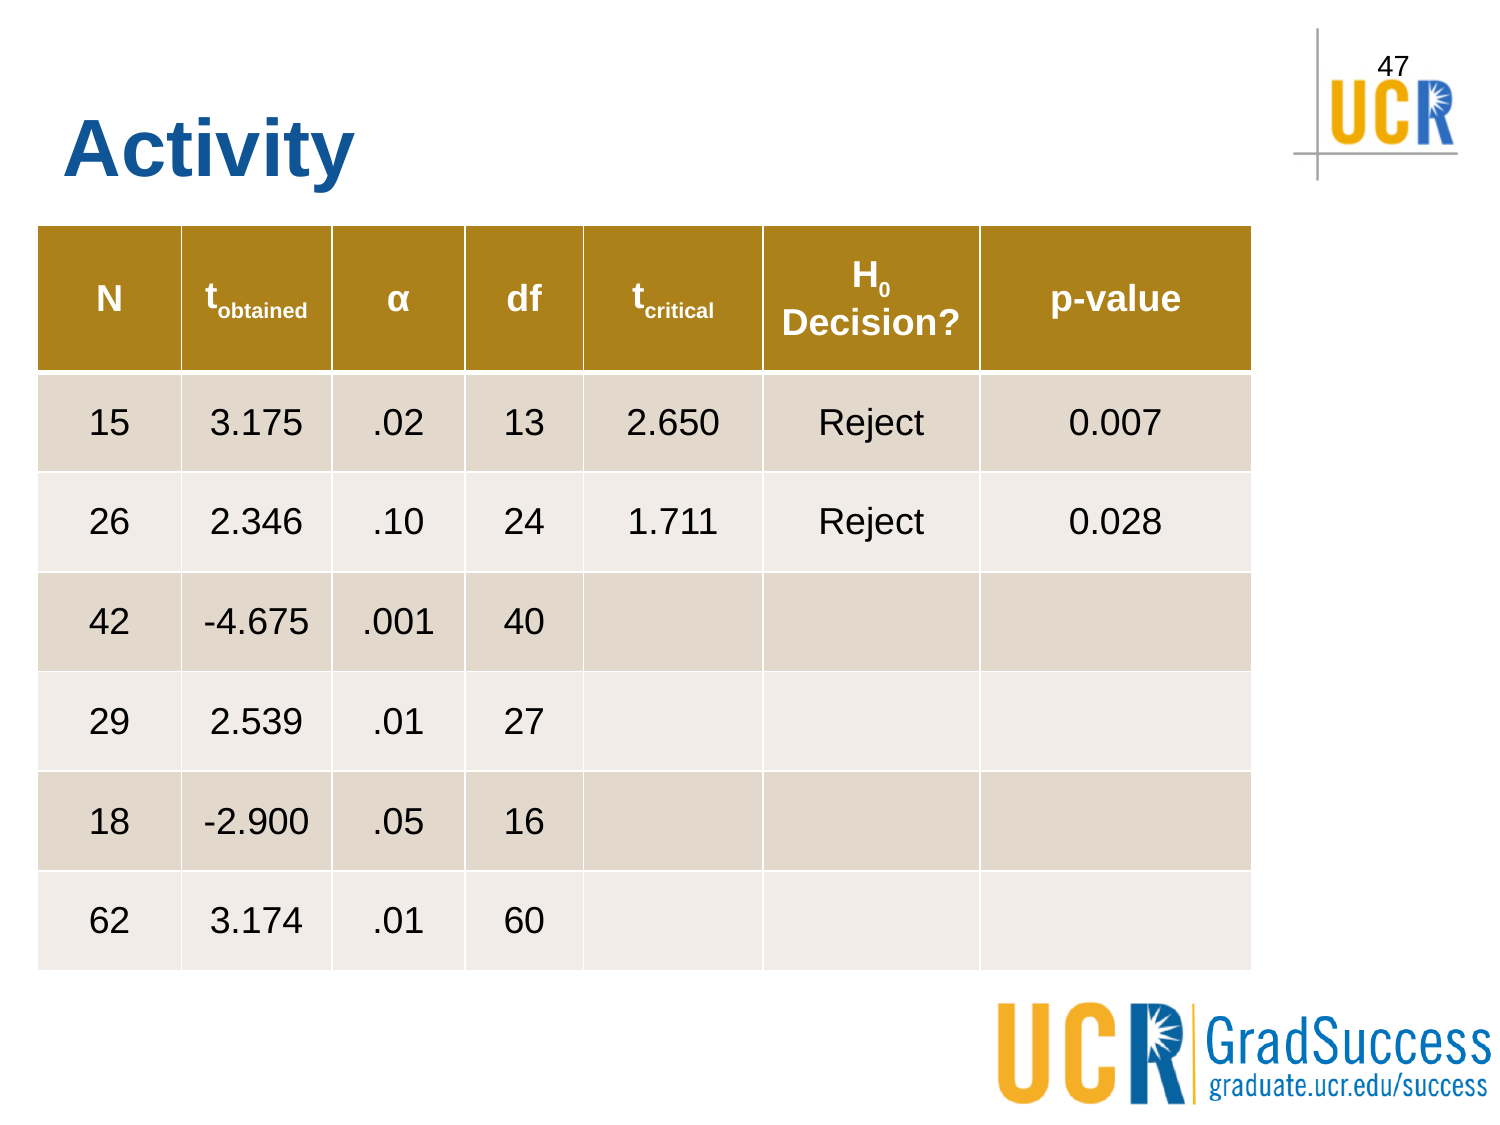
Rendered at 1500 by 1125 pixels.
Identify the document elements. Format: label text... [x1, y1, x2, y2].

table_cell [584, 772, 762, 870]
table_cell .05 [333, 772, 464, 870]
table_cell 26 [38, 473, 181, 571]
table_cell 3.175 [182, 375, 331, 471]
table_cell 42 [38, 573, 181, 671]
table_cell .10 [333, 473, 464, 571]
table_cell -4.675 [182, 573, 331, 671]
title Activity [24, 37, 1288, 200]
table_cell 1.711 [584, 473, 762, 571]
table_cell 40 [466, 573, 583, 671]
table_cell [584, 672, 762, 770]
table_cell 13 [466, 375, 583, 471]
table_cell [764, 872, 979, 970]
table_cell 24 [466, 473, 583, 571]
table_cell [764, 672, 979, 770]
table_cell .001 [333, 573, 464, 671]
slide_number 47 [1362, 39, 1454, 100]
table_header tobtained [182, 226, 331, 370]
table_cell [584, 573, 762, 671]
table_header α [333, 226, 464, 370]
table_header H0 Decision? [764, 226, 979, 370]
table_cell 18 [38, 772, 181, 870]
table_cell .01 [333, 672, 464, 770]
table_header N [38, 226, 181, 370]
table_cell [764, 772, 979, 870]
table_cell .02 [333, 375, 464, 471]
table_cell [584, 872, 762, 970]
table_cell 2.346 [182, 473, 331, 571]
table_cell 62 [38, 872, 181, 970]
table_header p-value [981, 226, 1251, 370]
table_cell 16 [466, 772, 583, 870]
table_cell 29 [38, 672, 181, 770]
table_cell 0.007 [981, 375, 1251, 471]
table_cell 3.174 [182, 872, 331, 970]
picture [1282, 0, 1500, 196]
table_cell 27 [466, 672, 583, 770]
table_cell 15 [38, 375, 181, 471]
table_cell 60 [466, 872, 583, 970]
table_cell .01 [333, 872, 464, 970]
table_cell [981, 573, 1251, 671]
table_cell 0.028 [981, 473, 1251, 571]
table_cell 2.650 [584, 375, 762, 471]
table_header tcritical [584, 226, 762, 370]
table_cell [981, 772, 1251, 870]
table_cell Reject [764, 375, 979, 471]
table_cell Reject [764, 473, 979, 571]
table_cell [981, 872, 1251, 970]
table_cell 2.539 [182, 672, 331, 770]
table_cell -2.900 [182, 772, 331, 870]
table_header df [466, 226, 583, 370]
table_cell [764, 573, 979, 671]
table_cell [981, 672, 1251, 770]
